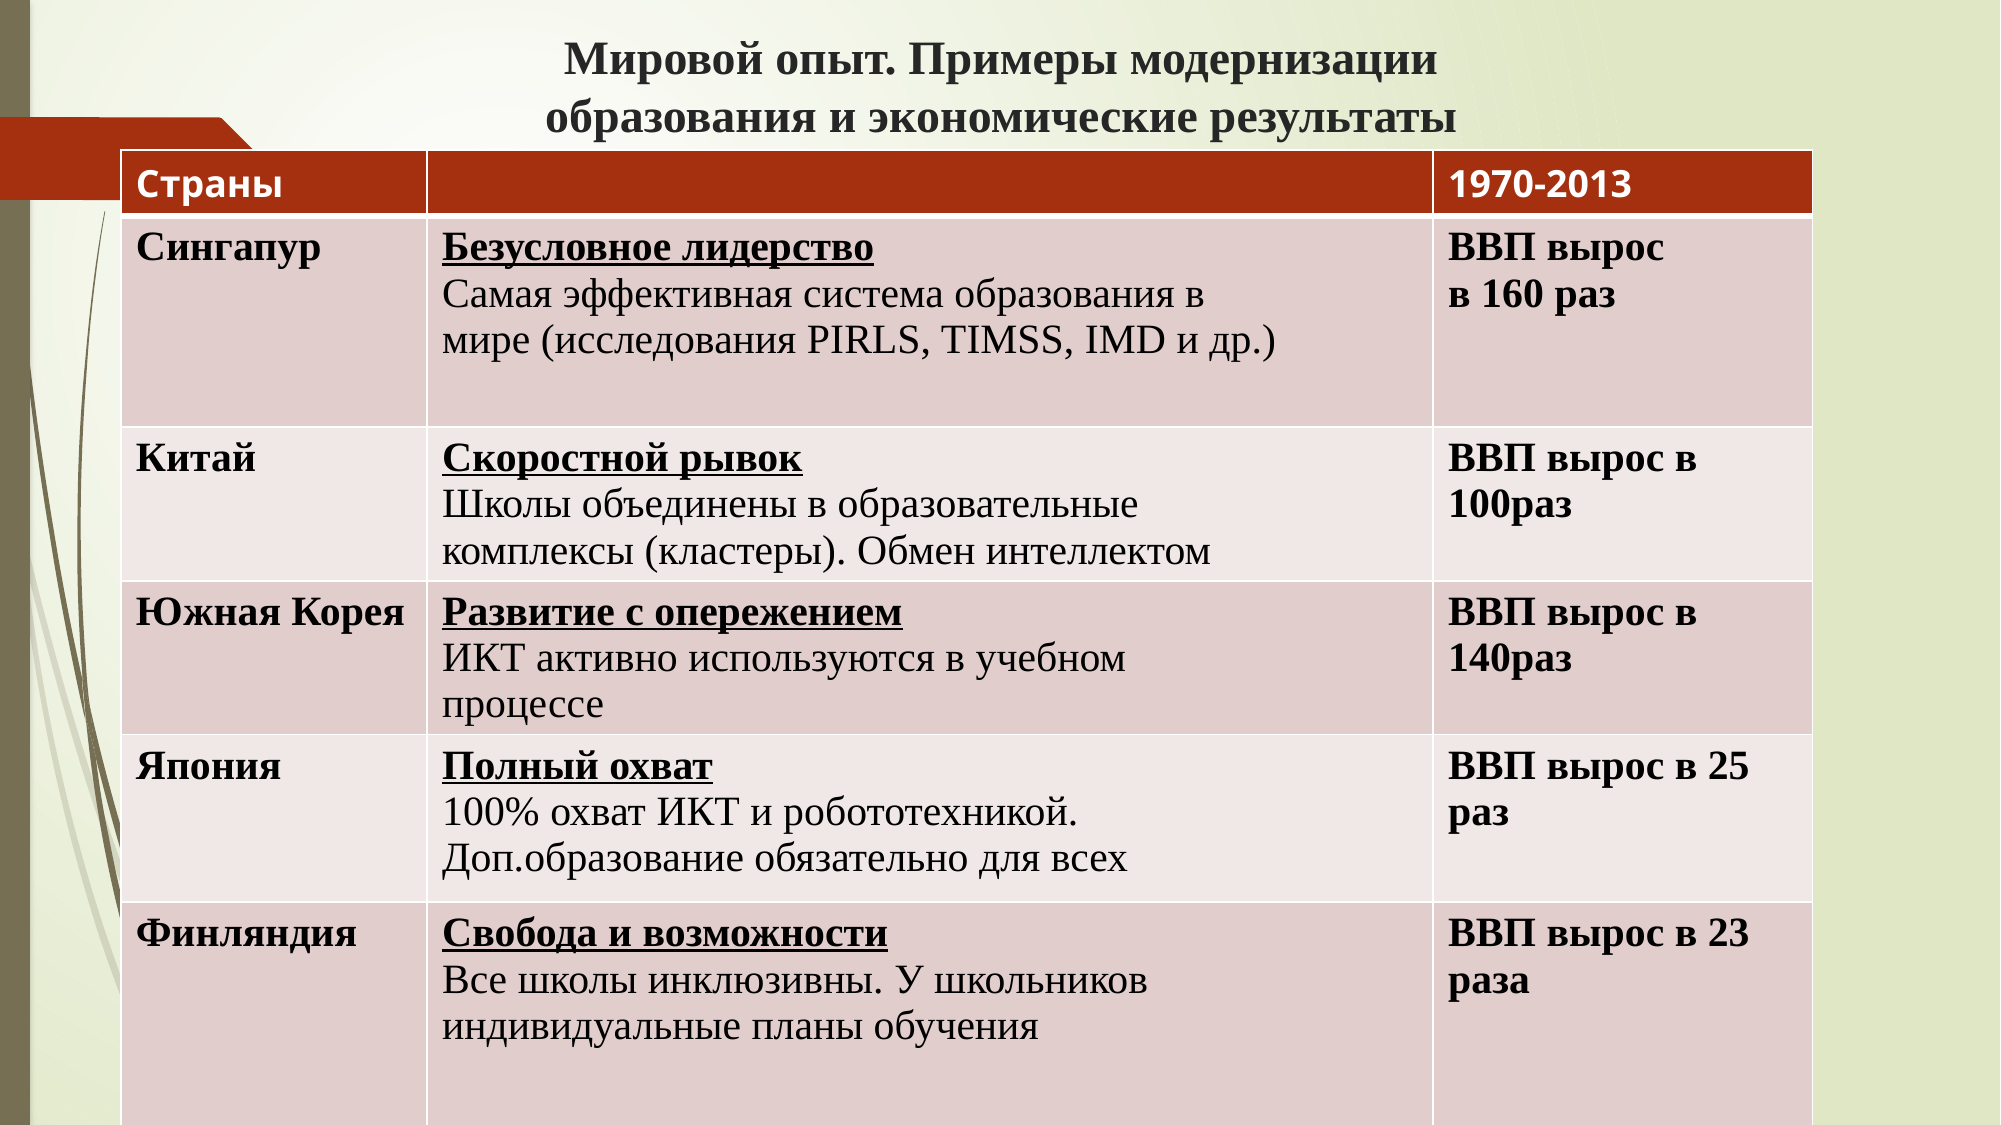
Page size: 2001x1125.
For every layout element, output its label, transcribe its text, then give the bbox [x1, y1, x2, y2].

table_cell ВВП вырос в 140раз [1434, 582, 1812, 734]
table_cell ВВП вырос в 100раз [1434, 428, 1812, 580]
table_cell ВВП вырос в 23 раза [1434, 903, 1812, 1125]
table_cell Безусловное лидерство Самая эффективная система образования в мире (исследования PIRLS, TIMSS, IMD и др.) [428, 219, 1432, 426]
table_cell Сингапур [122, 219, 426, 426]
title Мировой опыт. Примеры модернизации образования и экономические результаты [384, 19, 1619, 149]
table_header [428, 151, 1432, 213]
table_cell Южная Корея [122, 582, 426, 734]
table_header Страны [122, 151, 426, 213]
table_cell ВВП вырос в 160 раз [1434, 219, 1812, 426]
table_cell Япония [122, 735, 426, 901]
table_cell Финляндия [122, 903, 426, 1125]
table_cell Китай [122, 428, 426, 580]
table_cell Полный охват 100% охват ИКТ и робототехникой. Доп.образование обязательно для всех [428, 735, 1432, 901]
table_cell Развитие с опережением ИКТ активно используются в учебном процессе [428, 582, 1432, 734]
table_header 1970-2013 [1434, 151, 1812, 213]
table_cell Скоростной рывок Школы объединены в образовательные комплексы (кластеры). Обмен интеллектом [428, 428, 1432, 580]
table_cell ВВП вырос в 25 раз [1434, 735, 1812, 901]
table_cell Свобода и возможности Все школы инклюзивны. У школьников индивидуальные планы обучения [428, 903, 1432, 1125]
